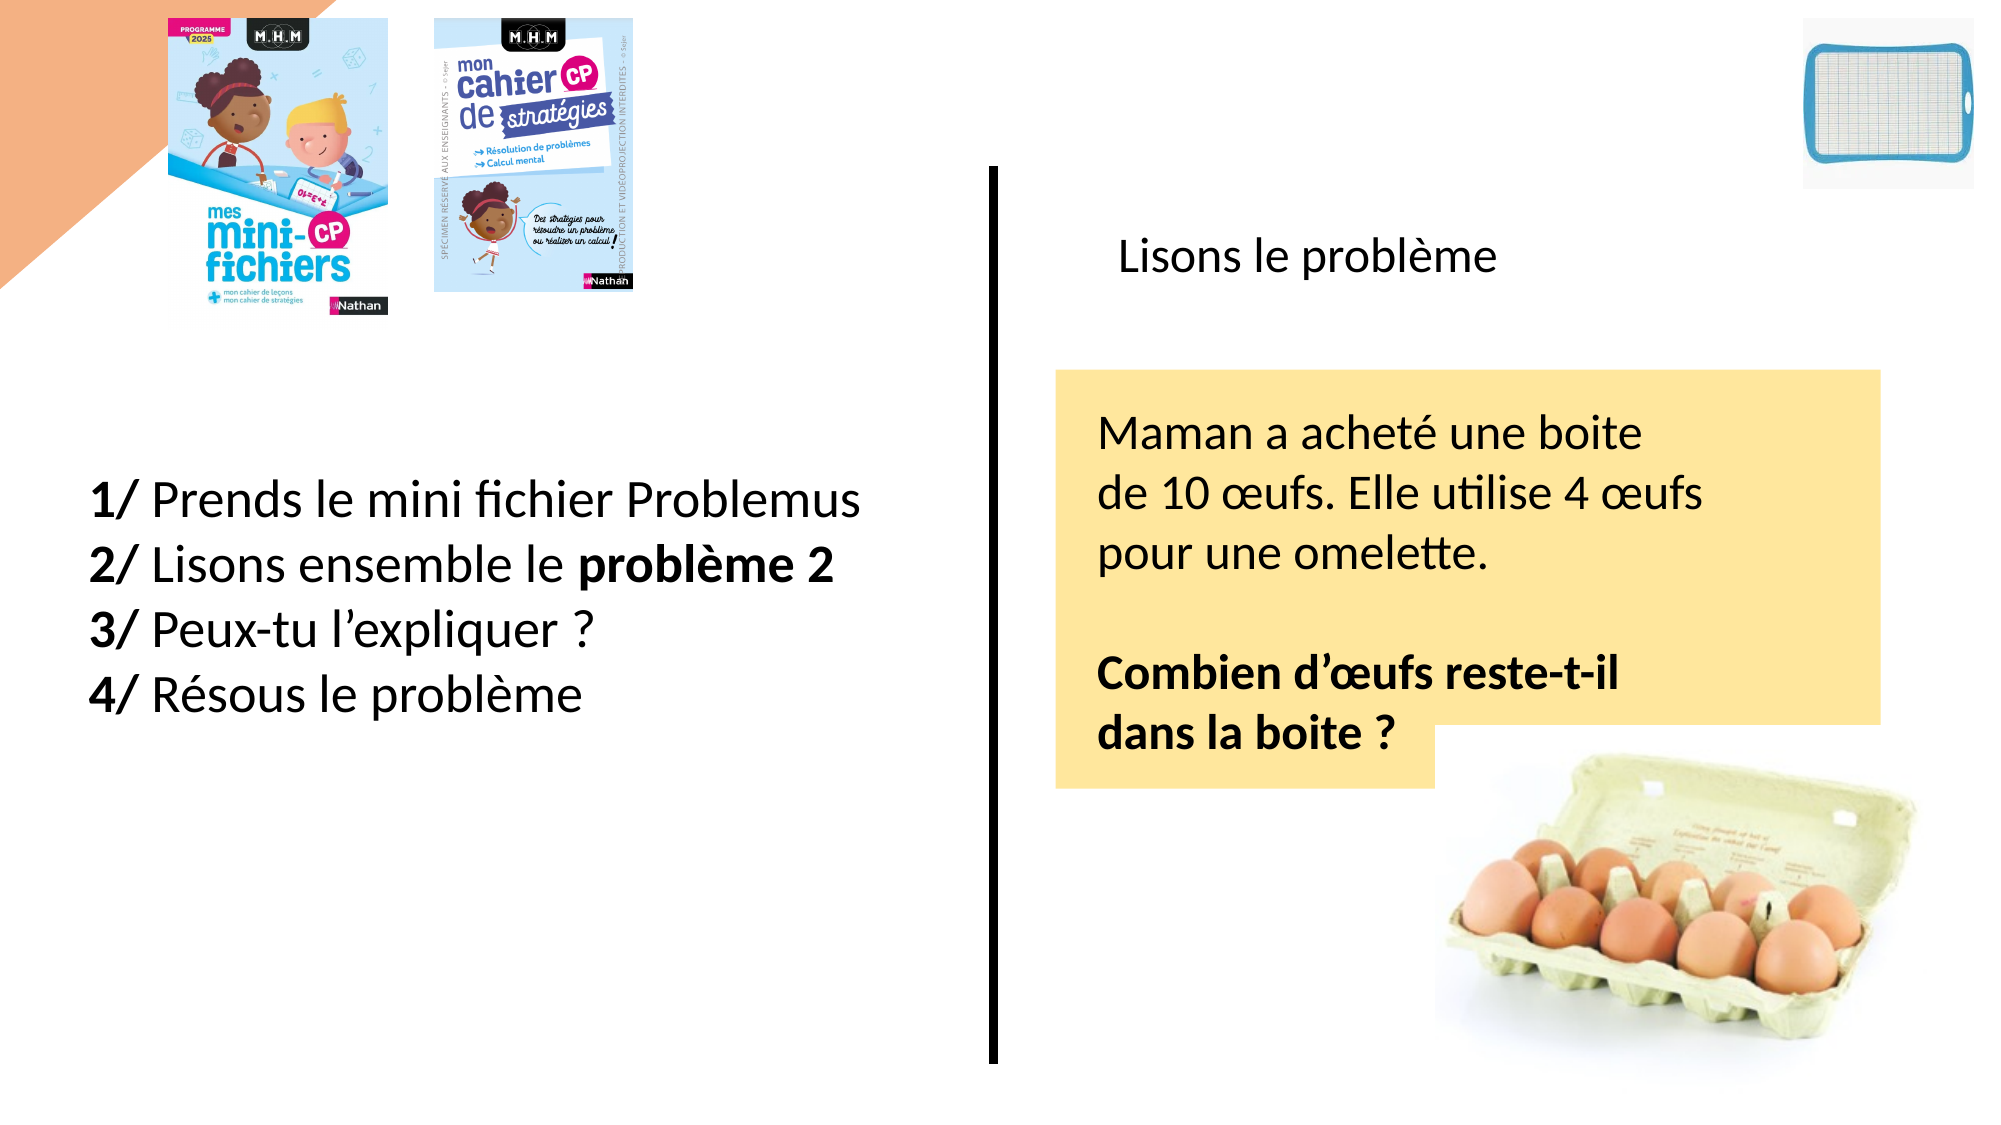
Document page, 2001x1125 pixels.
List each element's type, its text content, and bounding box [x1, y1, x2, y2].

text_box Lisons le problème [1103, 215, 1974, 291]
picture [1802, 18, 1974, 189]
picture [434, 18, 633, 292]
text_box 1/ Prends le mini fichier Problemus 2/ Lisons ensemble le problème 2 3/ Peux-tu l’expliquer ? 4/ Résous le problème [73, 456, 993, 731]
text_box Maman a acheté une boite de 10 œufs. Elle utilise 4 œufs pour une omelette. Combien d’œufs reste-t-il dans la boite ? [1055, 369, 1881, 789]
text_box [0, 0, 337, 290]
picture [168, 18, 388, 330]
picture [1435, 725, 1927, 1094]
